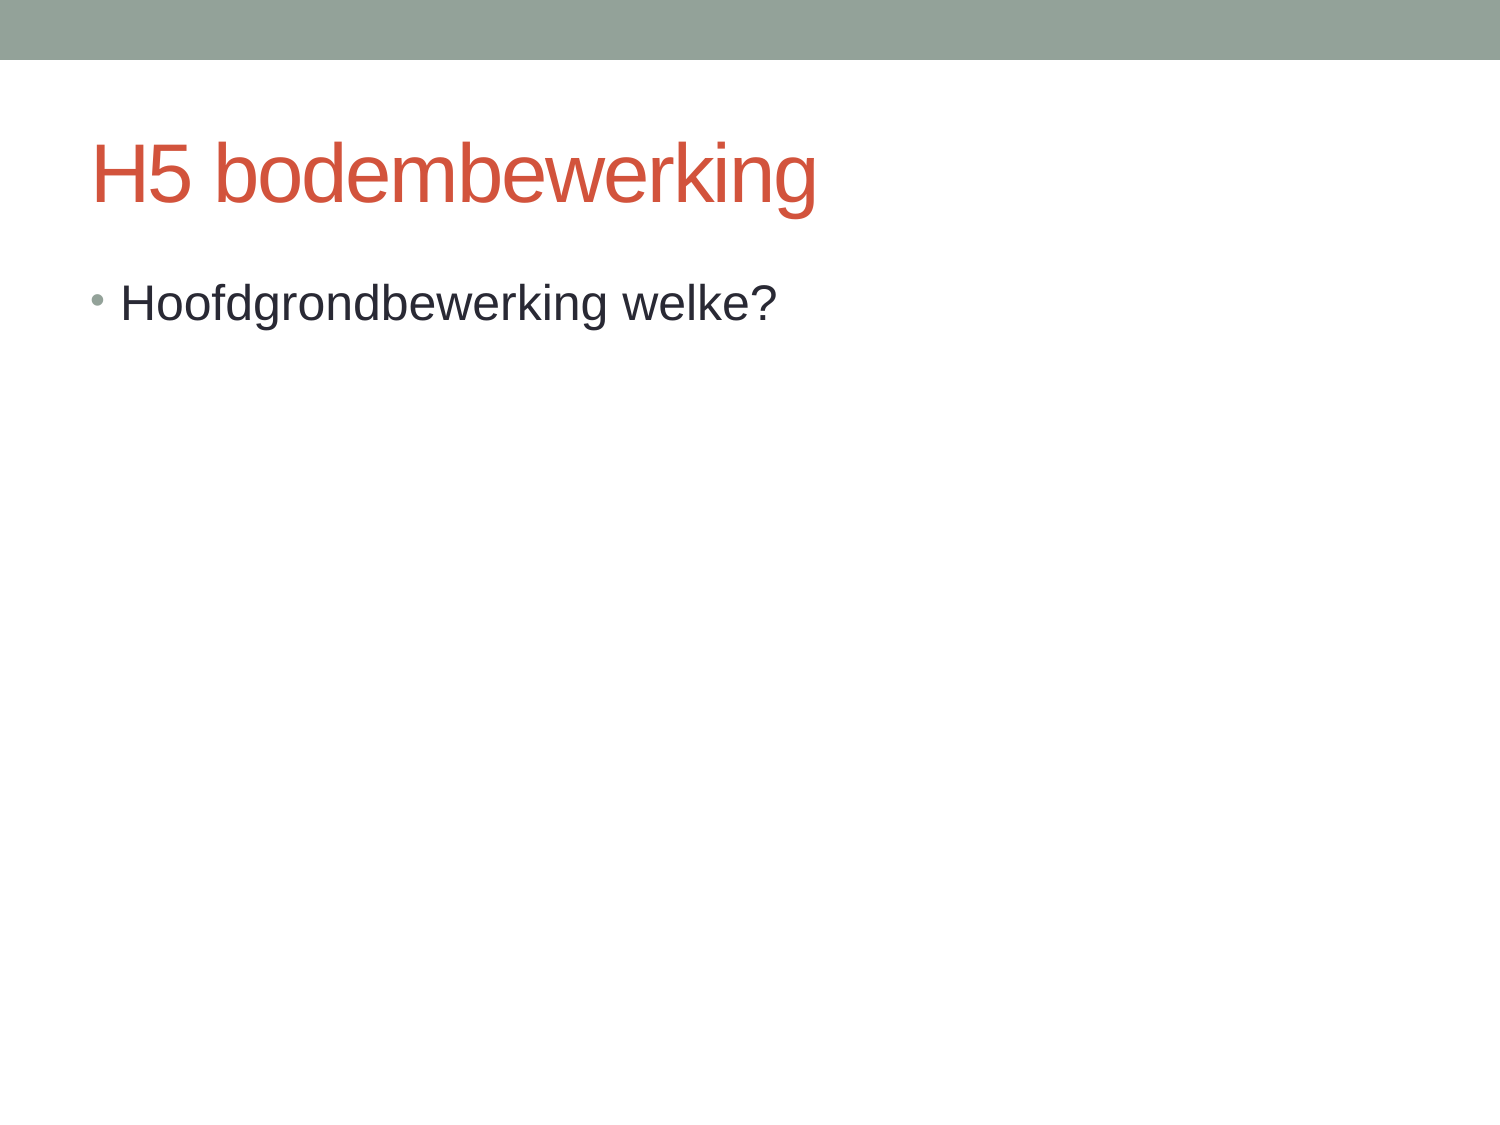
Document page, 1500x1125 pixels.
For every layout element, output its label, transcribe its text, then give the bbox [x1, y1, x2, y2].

title H5 bodembewerking [75, 87, 1425, 250]
list Hoofdgrondbewerking welke? [75, 262, 1425, 1063]
